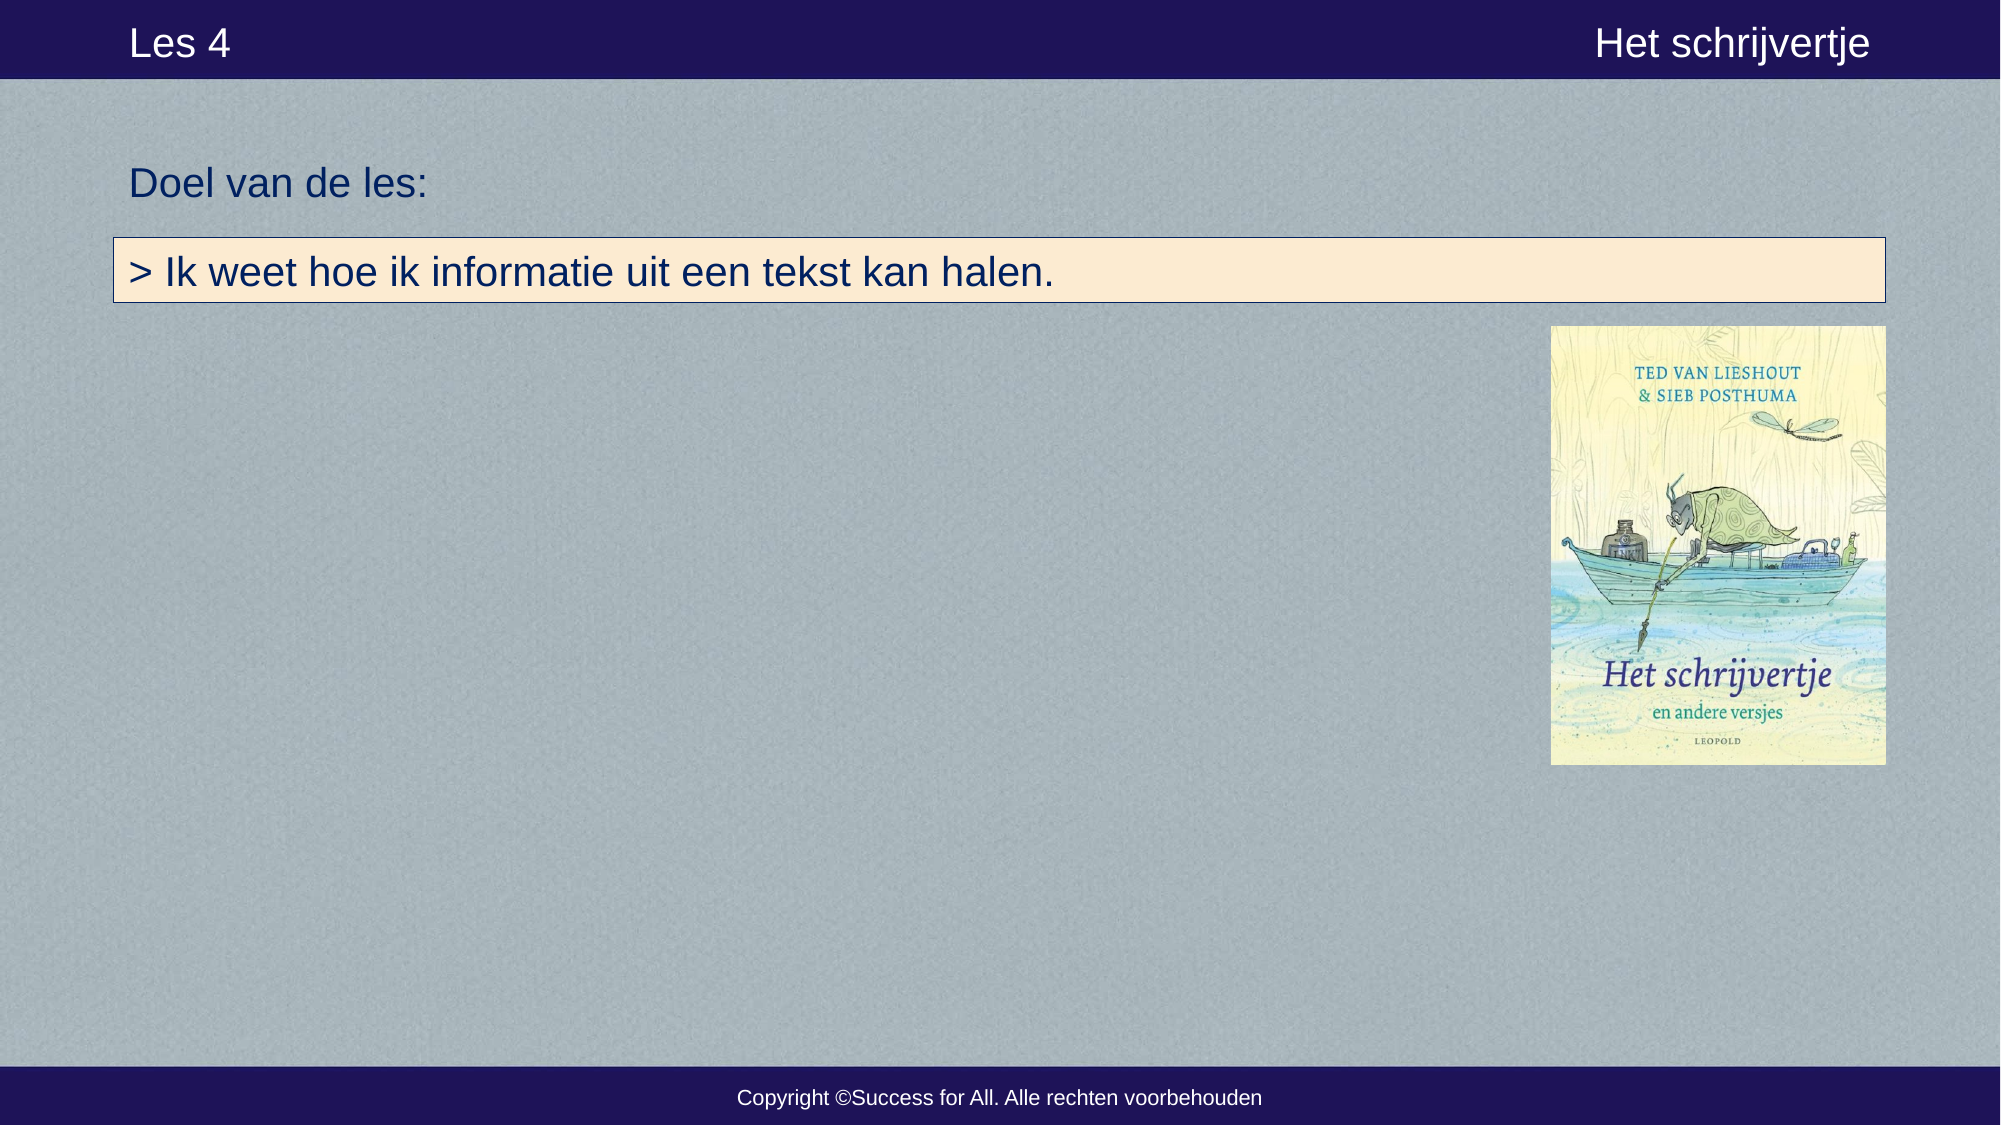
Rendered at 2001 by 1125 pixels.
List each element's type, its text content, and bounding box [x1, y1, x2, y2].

text_box Copyright ©Success for All. Alle rechten voorbehouden [0, 1076, 2000, 1125]
text_box Doel van de les: [113, 148, 1635, 214]
text_box Les 4 [114, 8, 354, 73]
text_box Het schrijvertje [999, 8, 1886, 73]
text_box > Ik weet hoe ik informatie uit een tekst kan halen. [113, 237, 1886, 303]
picture [0, 0, 2001, 1125]
